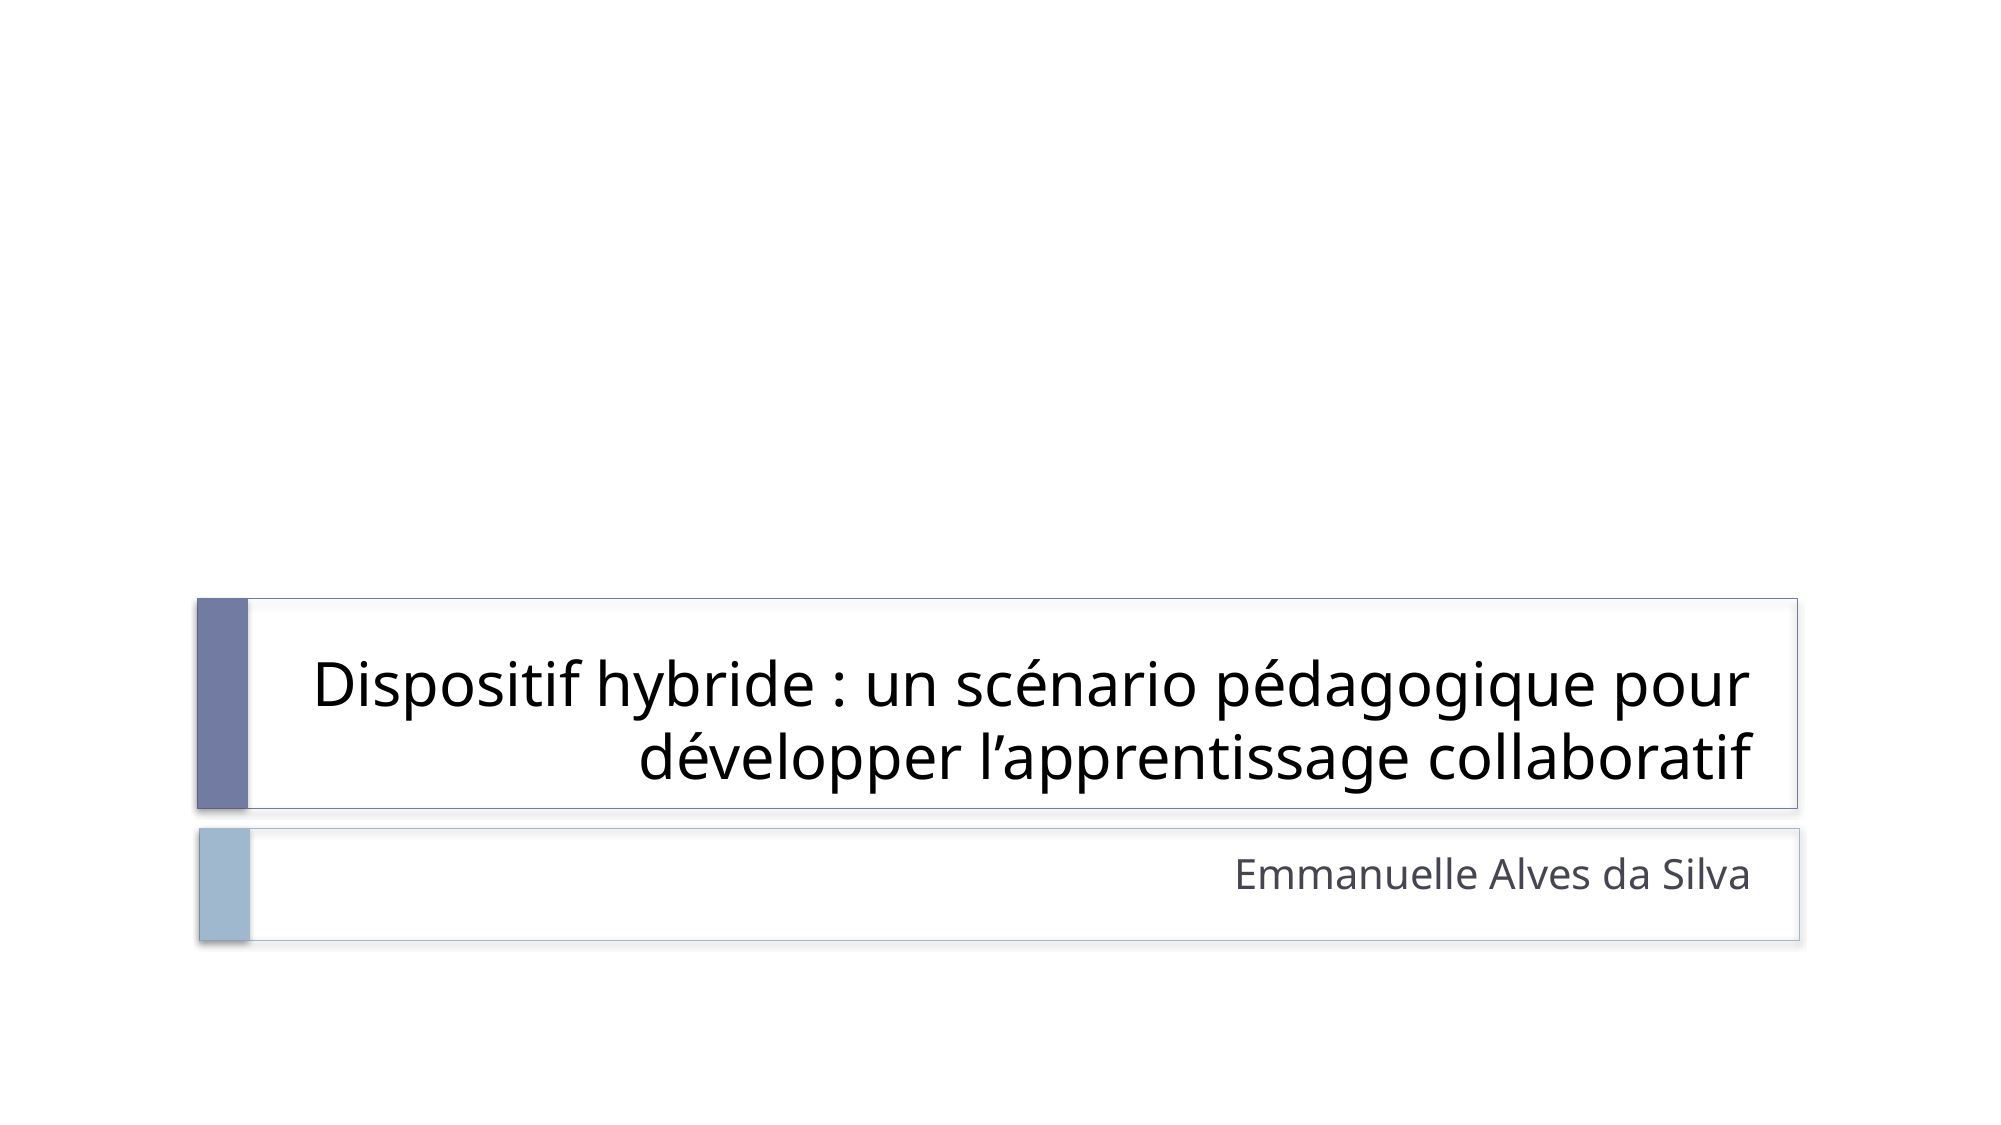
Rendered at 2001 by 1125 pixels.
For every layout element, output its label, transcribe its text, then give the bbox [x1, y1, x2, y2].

subtitle Emmanuelle Alves da Silva [266, 840, 1767, 929]
title Dispositif hybride : un scénario pédagogique pour développer l’apprentissage collaboratif [266, 637, 1767, 800]
